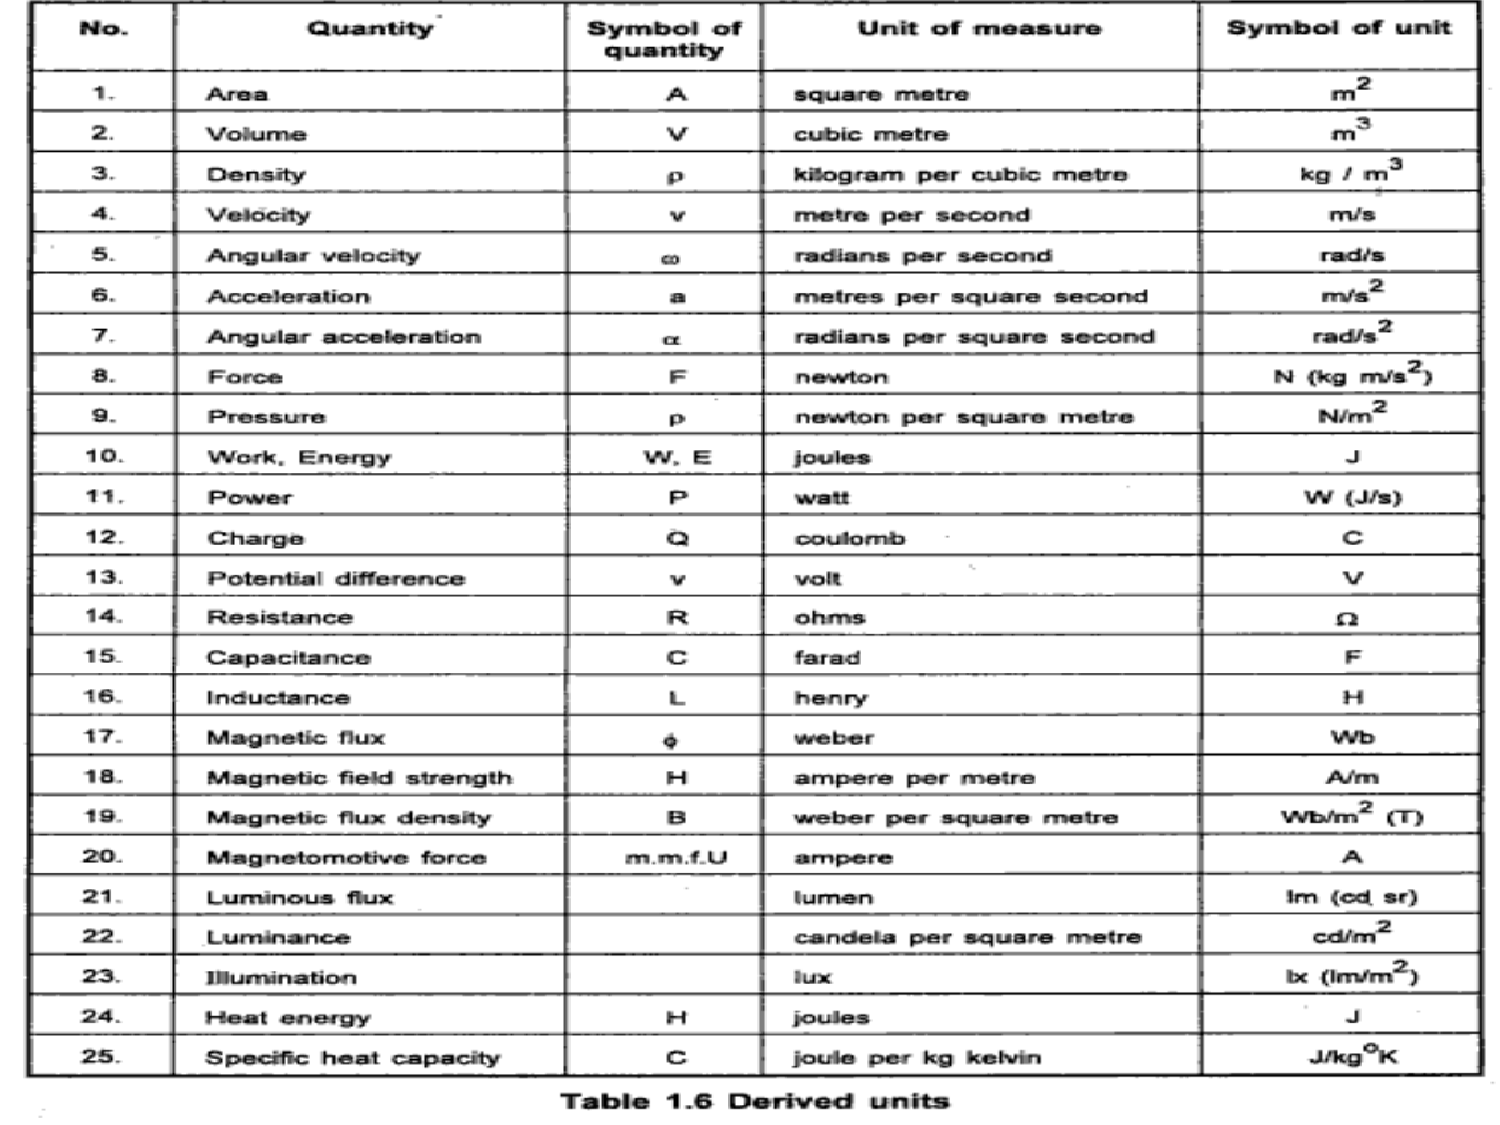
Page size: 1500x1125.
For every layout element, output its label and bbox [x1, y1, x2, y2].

list [0, 0, 1500, 1125]
